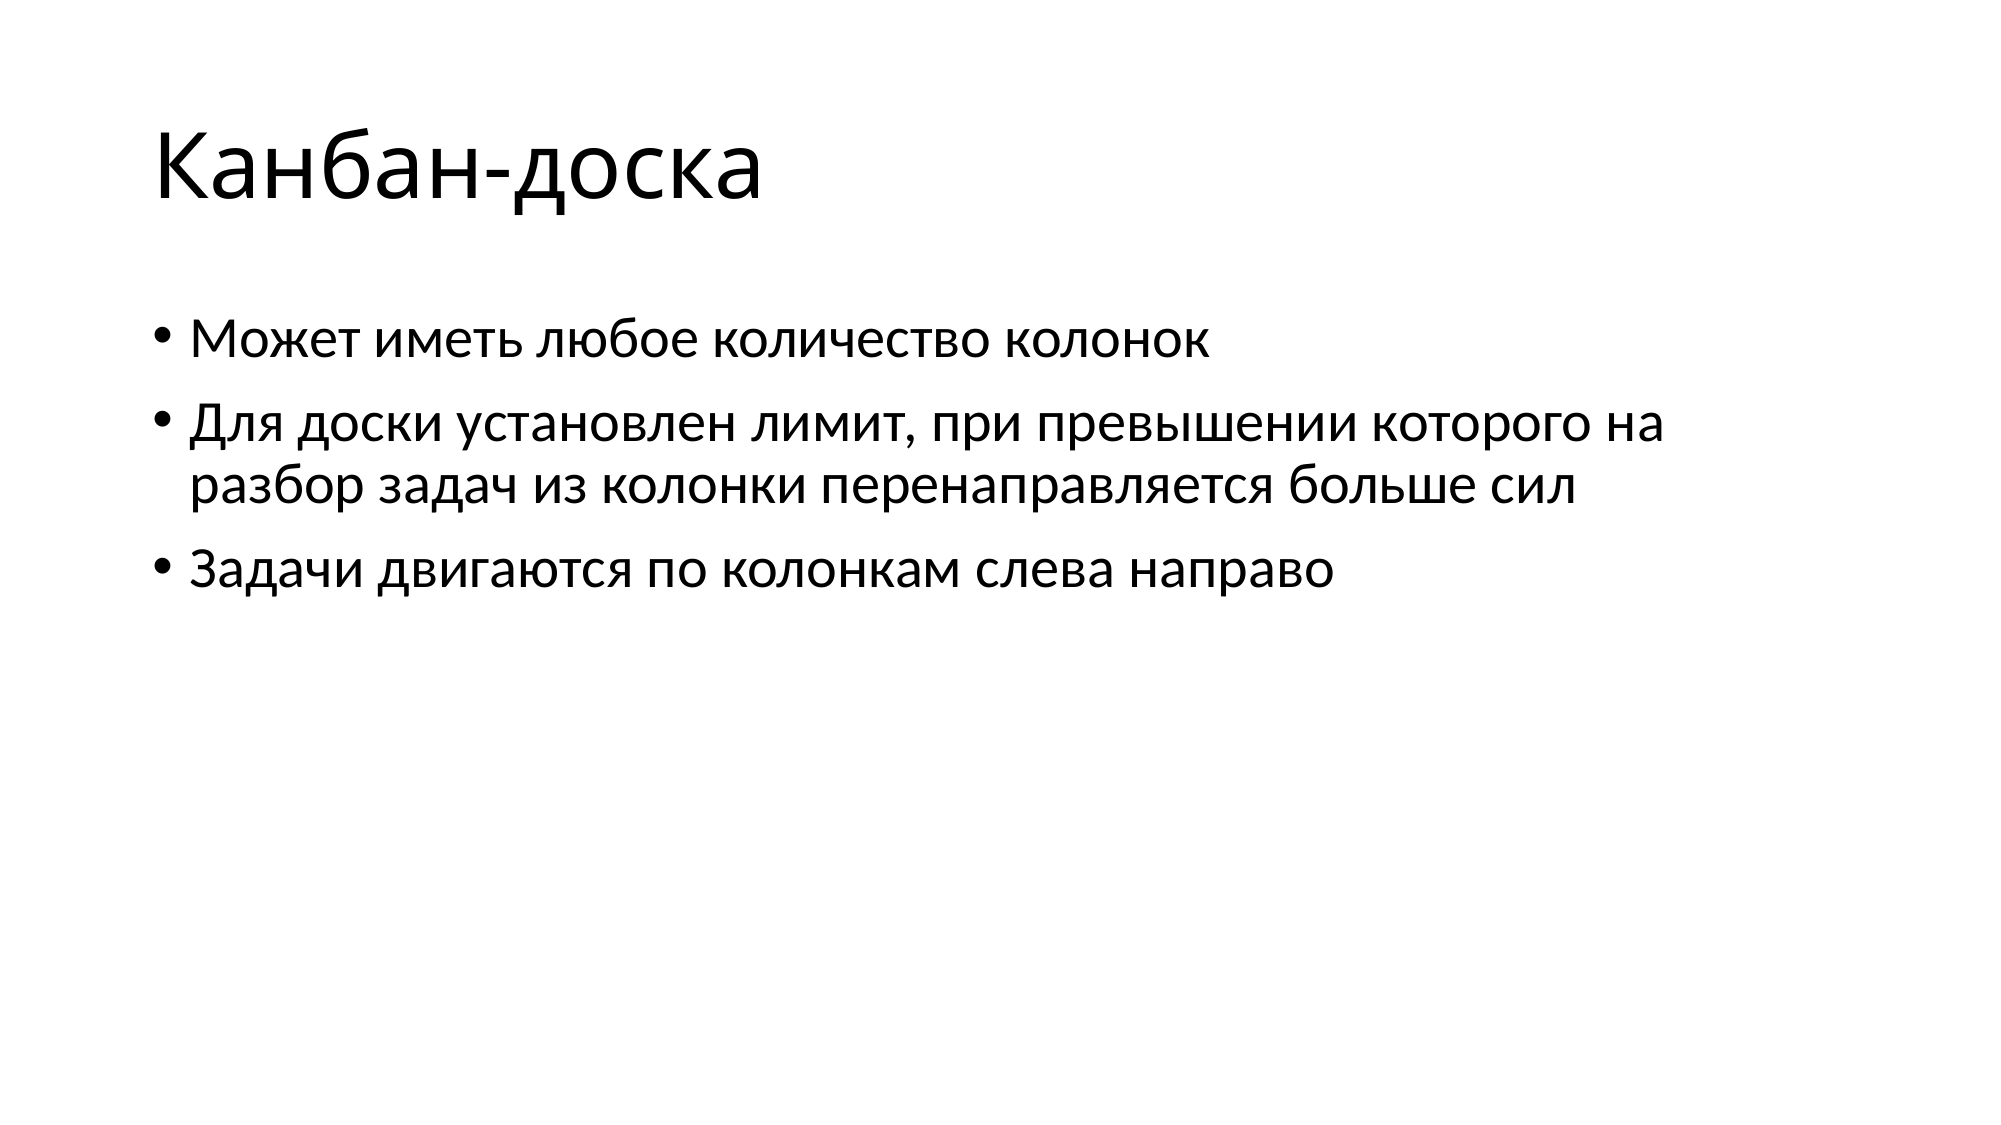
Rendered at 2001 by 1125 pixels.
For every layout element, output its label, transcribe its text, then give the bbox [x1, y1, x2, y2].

list Может иметь любое количество колонок Для доски установлен лимит, при превышении которого на разбор задач из колонки перенаправляется больше сил Задачи двигаются по колонкам слева направо [137, 299, 1863, 1014]
title Канбан-доска [137, 59, 1863, 278]
